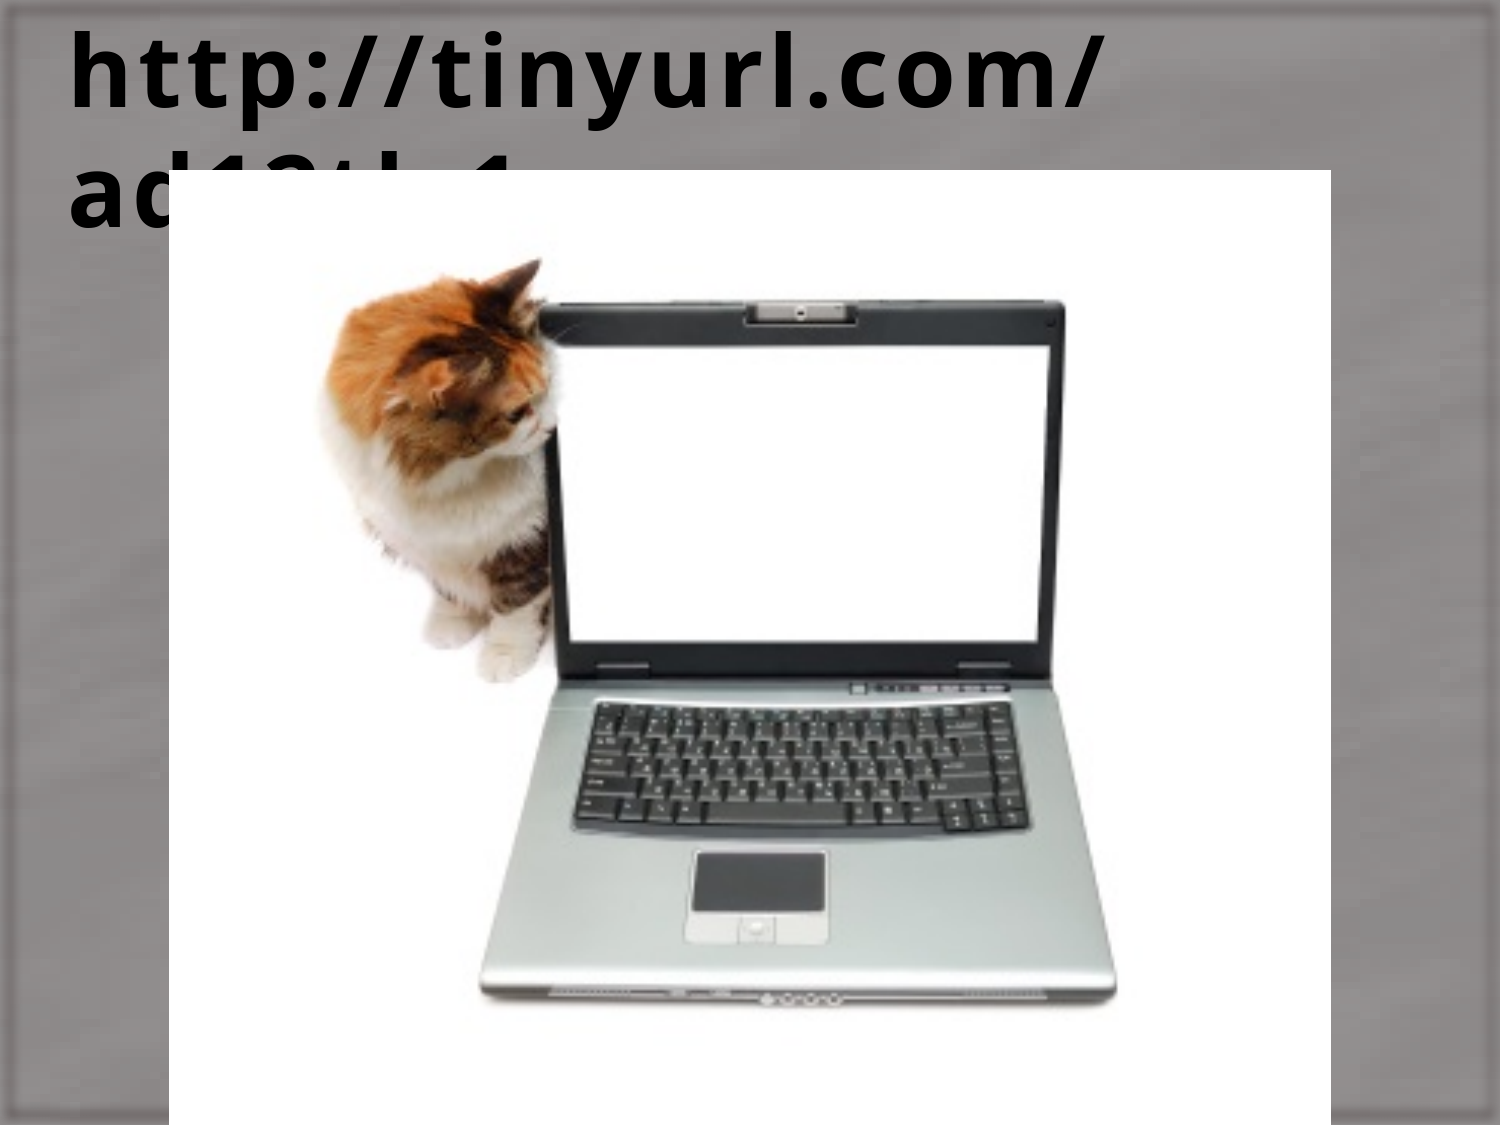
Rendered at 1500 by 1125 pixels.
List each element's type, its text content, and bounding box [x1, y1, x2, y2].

picture [168, 170, 1331, 1125]
title http://tinyurl.com/ad12tls1 [52, 0, 1448, 188]
